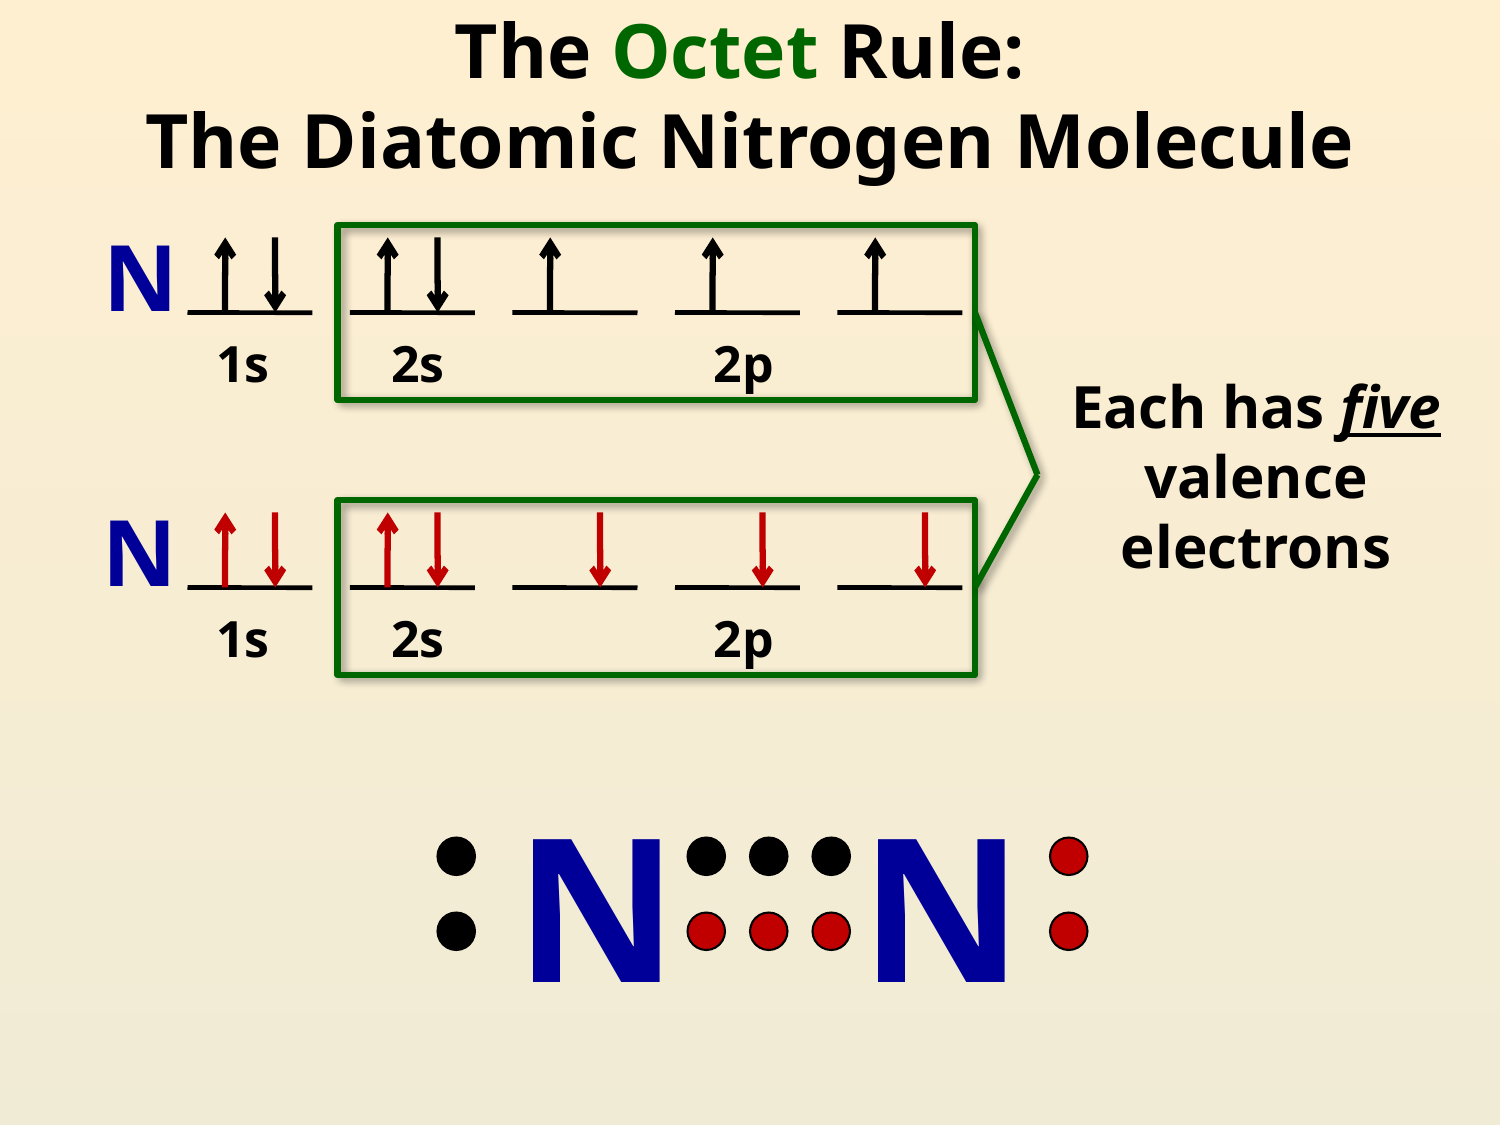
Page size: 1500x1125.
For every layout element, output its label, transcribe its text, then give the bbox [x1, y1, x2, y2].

text_box [337, 224, 975, 400]
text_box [974, 312, 1038, 475]
text_box [687, 837, 726, 876]
text_box [1050, 912, 1088, 951]
text_box [1050, 837, 1088, 876]
text_box [812, 912, 850, 951]
text_box N [88, 487, 193, 613]
text_box 1s [201, 324, 285, 400]
text_box N [88, 212, 194, 338]
text_box N [793, 774, 1039, 1030]
title The Octet Rule: The Diatomic Nitrogen Molecule [24, 0, 1476, 188]
text_box [750, 837, 788, 876]
text_box 1s [201, 599, 285, 675]
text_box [974, 475, 1038, 588]
text_box Each has five valence electrons [1041, 362, 1475, 588]
text_box [687, 912, 726, 951]
text_box N [501, 774, 694, 1030]
text_box [437, 912, 475, 951]
text_box [437, 837, 475, 876]
text_box [812, 837, 850, 876]
text_box [337, 500, 975, 675]
text_box [750, 912, 788, 951]
